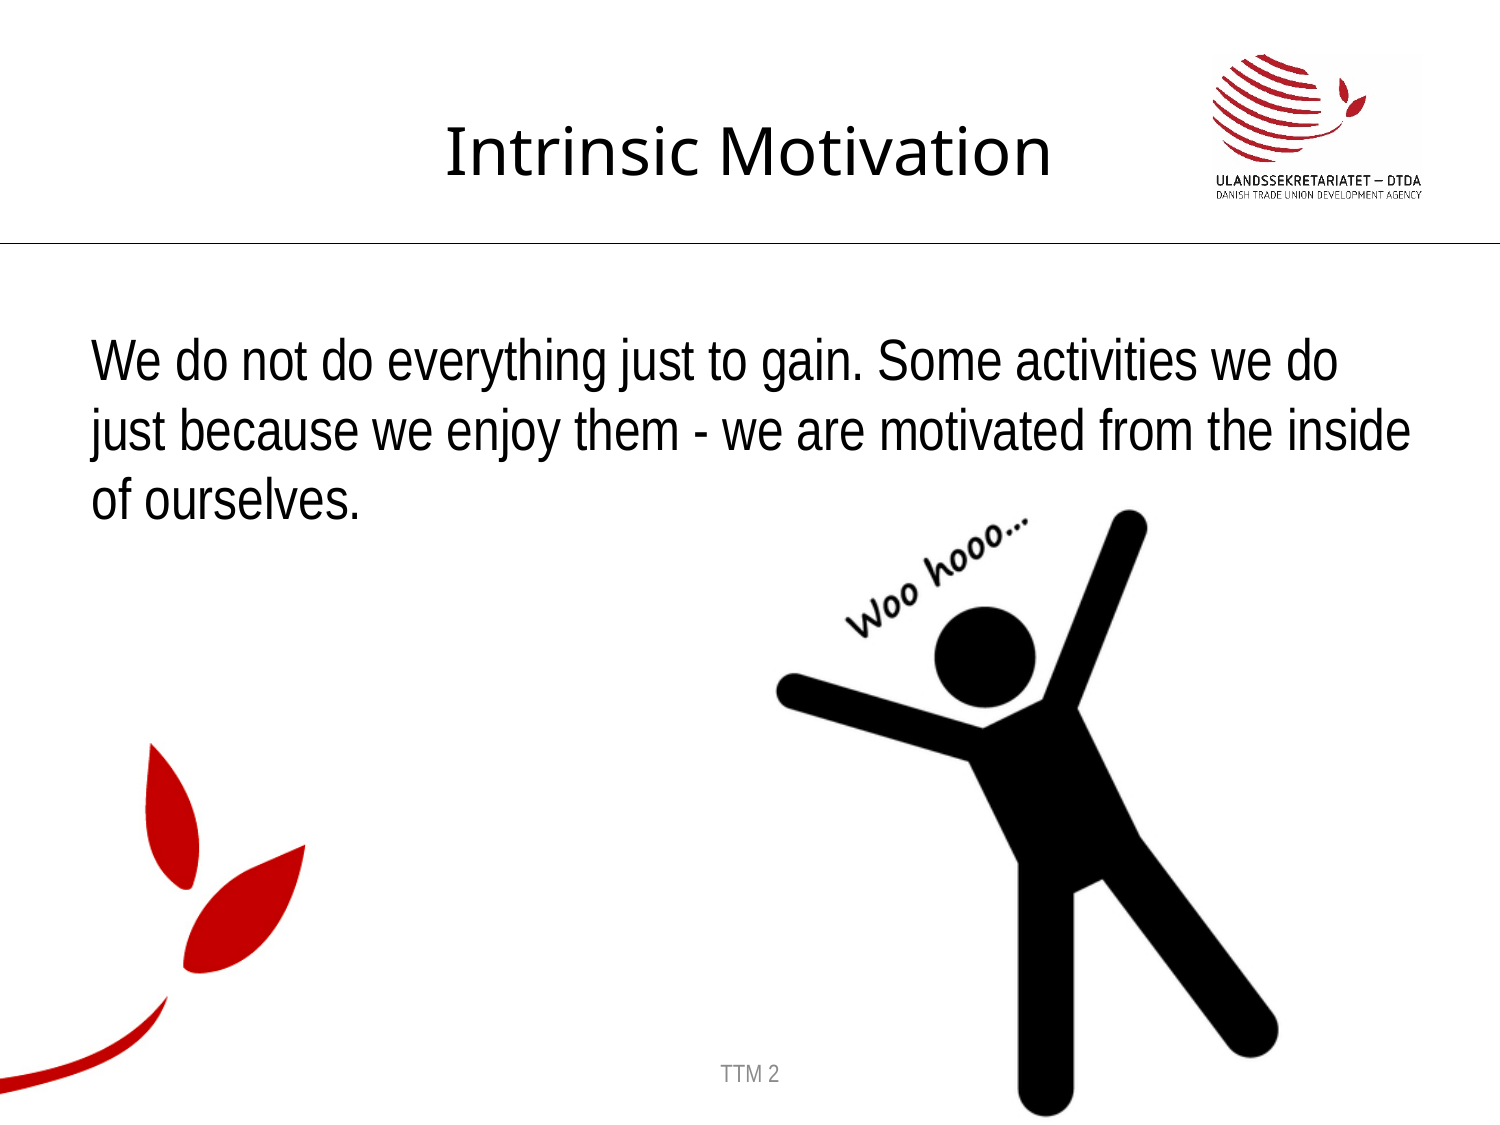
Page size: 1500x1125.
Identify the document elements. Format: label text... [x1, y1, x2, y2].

picture [761, 490, 1327, 1125]
title Intrinsic Motivation [112, 54, 1388, 242]
text_box We do not do everything just to gain. Some activities we do just because we enjoy them - we are motivated from the inside of ourselves. [76, 314, 1436, 539]
picture [1212, 54, 1423, 199]
footer TTM 2 [512, 1042, 756, 1103]
picture [0, 741, 313, 1118]
